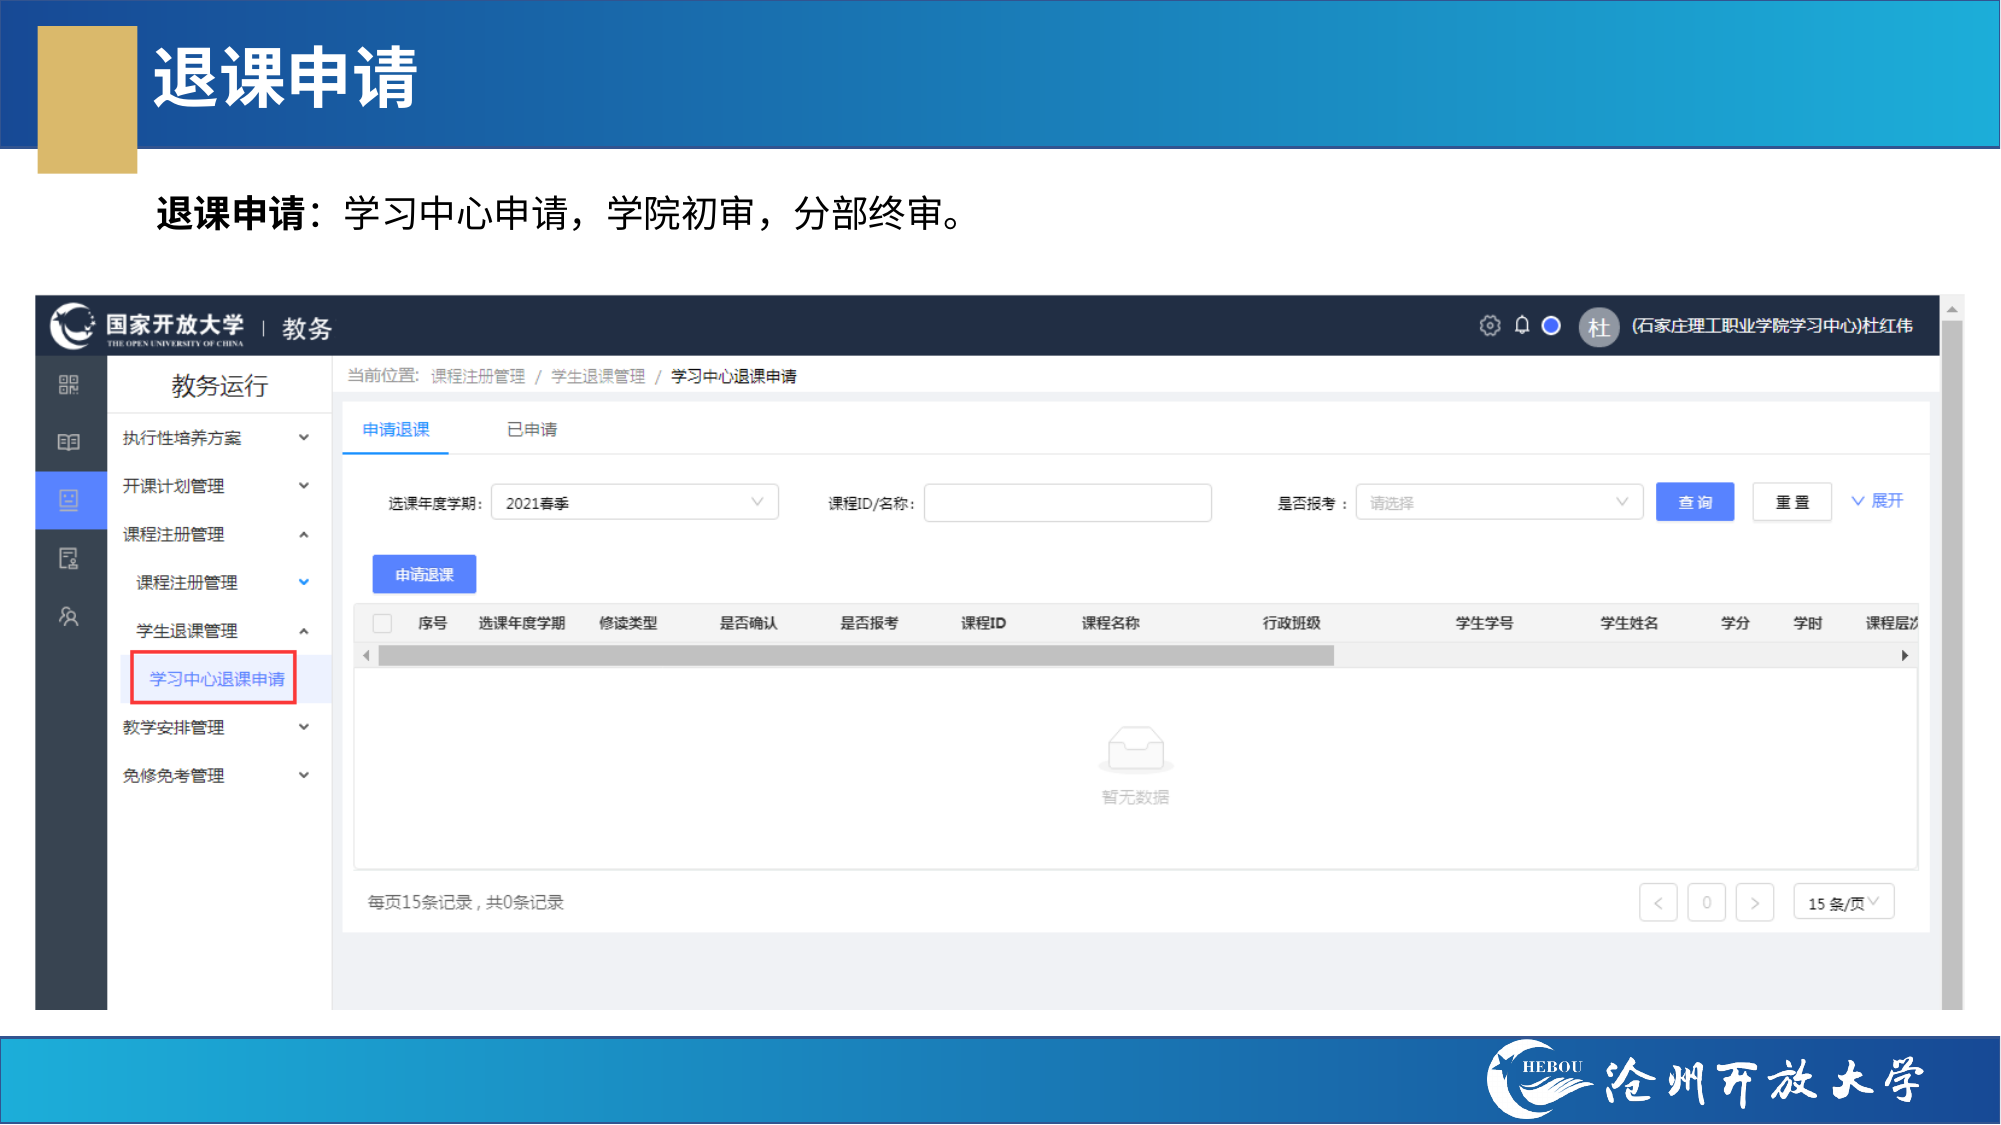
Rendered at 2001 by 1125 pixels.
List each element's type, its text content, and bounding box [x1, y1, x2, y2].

picture [1487, 1039, 1924, 1119]
picture [35, 287, 1965, 1010]
title 退课申请 [137, 23, 1863, 139]
text_box 退课申请：学习中心申请，学院初审，分部终审。 [141, 182, 997, 243]
